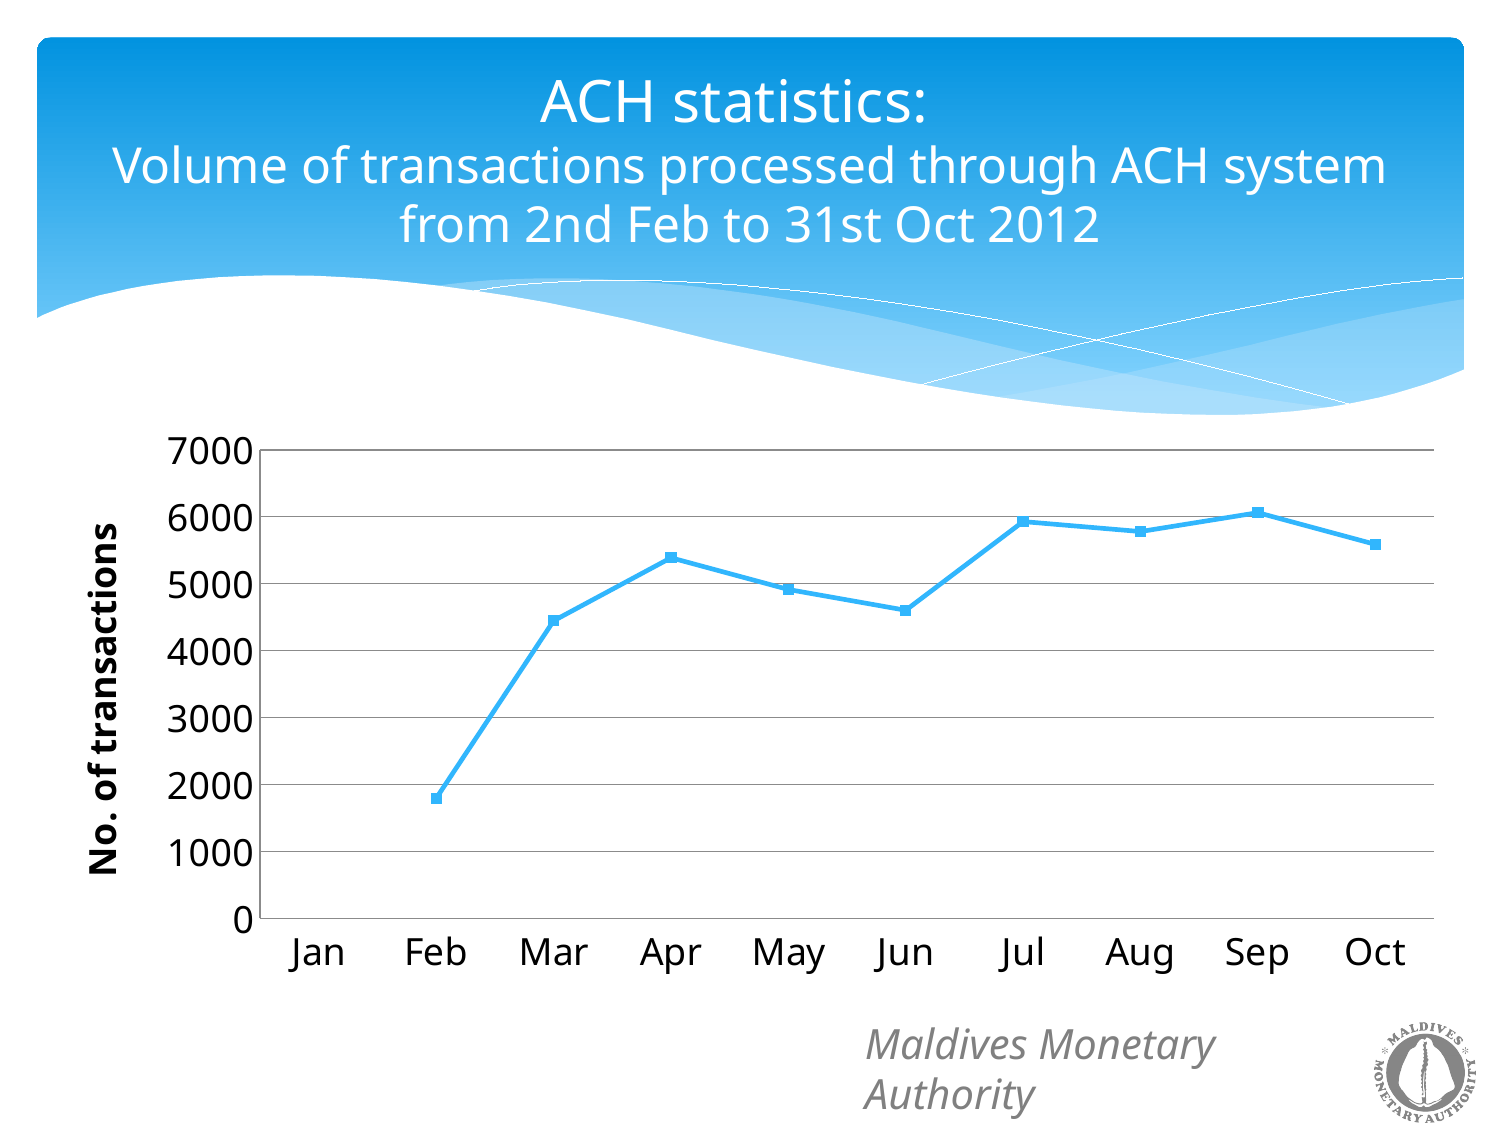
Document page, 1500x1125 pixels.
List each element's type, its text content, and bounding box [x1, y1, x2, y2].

title ACH statistics: Volume of transactions processed through ACH system from 2nd Feb to 31st Oct 2012 [75, 55, 1425, 261]
footer Maldives Monetary Authority [849, 1037, 1368, 1098]
picture [1374, 1022, 1476, 1123]
chart [37, 412, 1463, 988]
